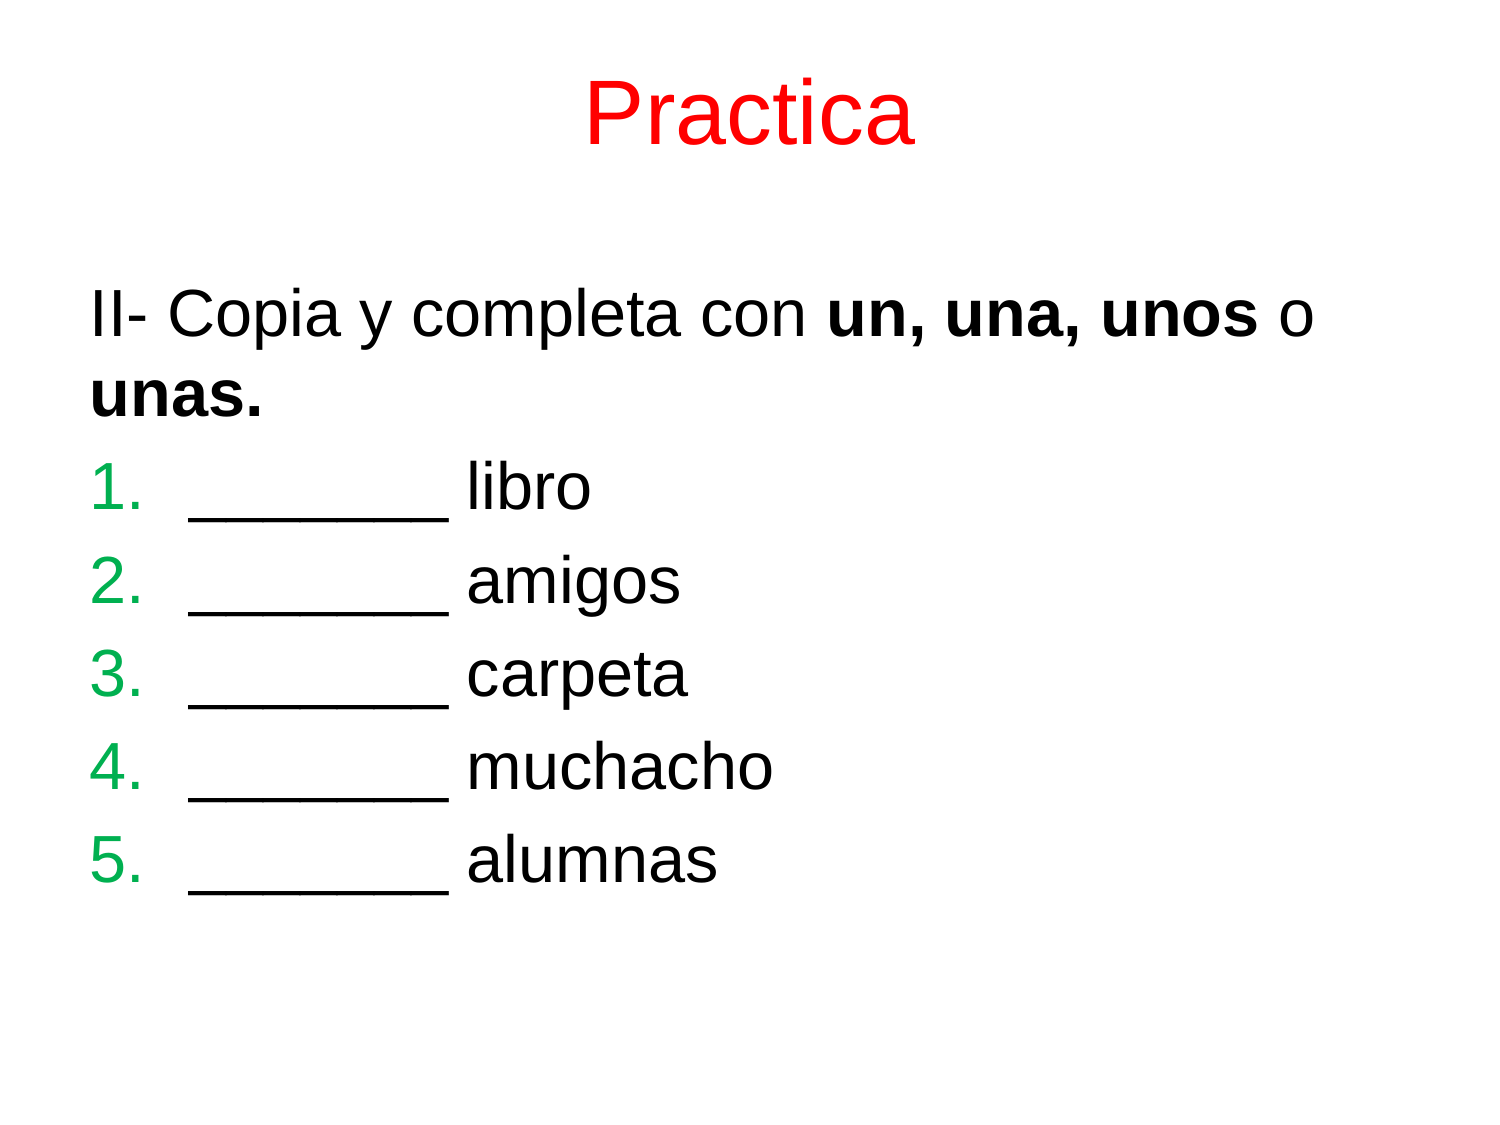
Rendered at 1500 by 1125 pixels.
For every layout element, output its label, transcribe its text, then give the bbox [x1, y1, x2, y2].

text_box II- Copia y completa con un, una, unos o unas. _______ libro _______ amigos _______ carpeta _______ muchacho _______ alumnas [74, 262, 1425, 1005]
text_box Practica [74, 45, 1425, 233]
